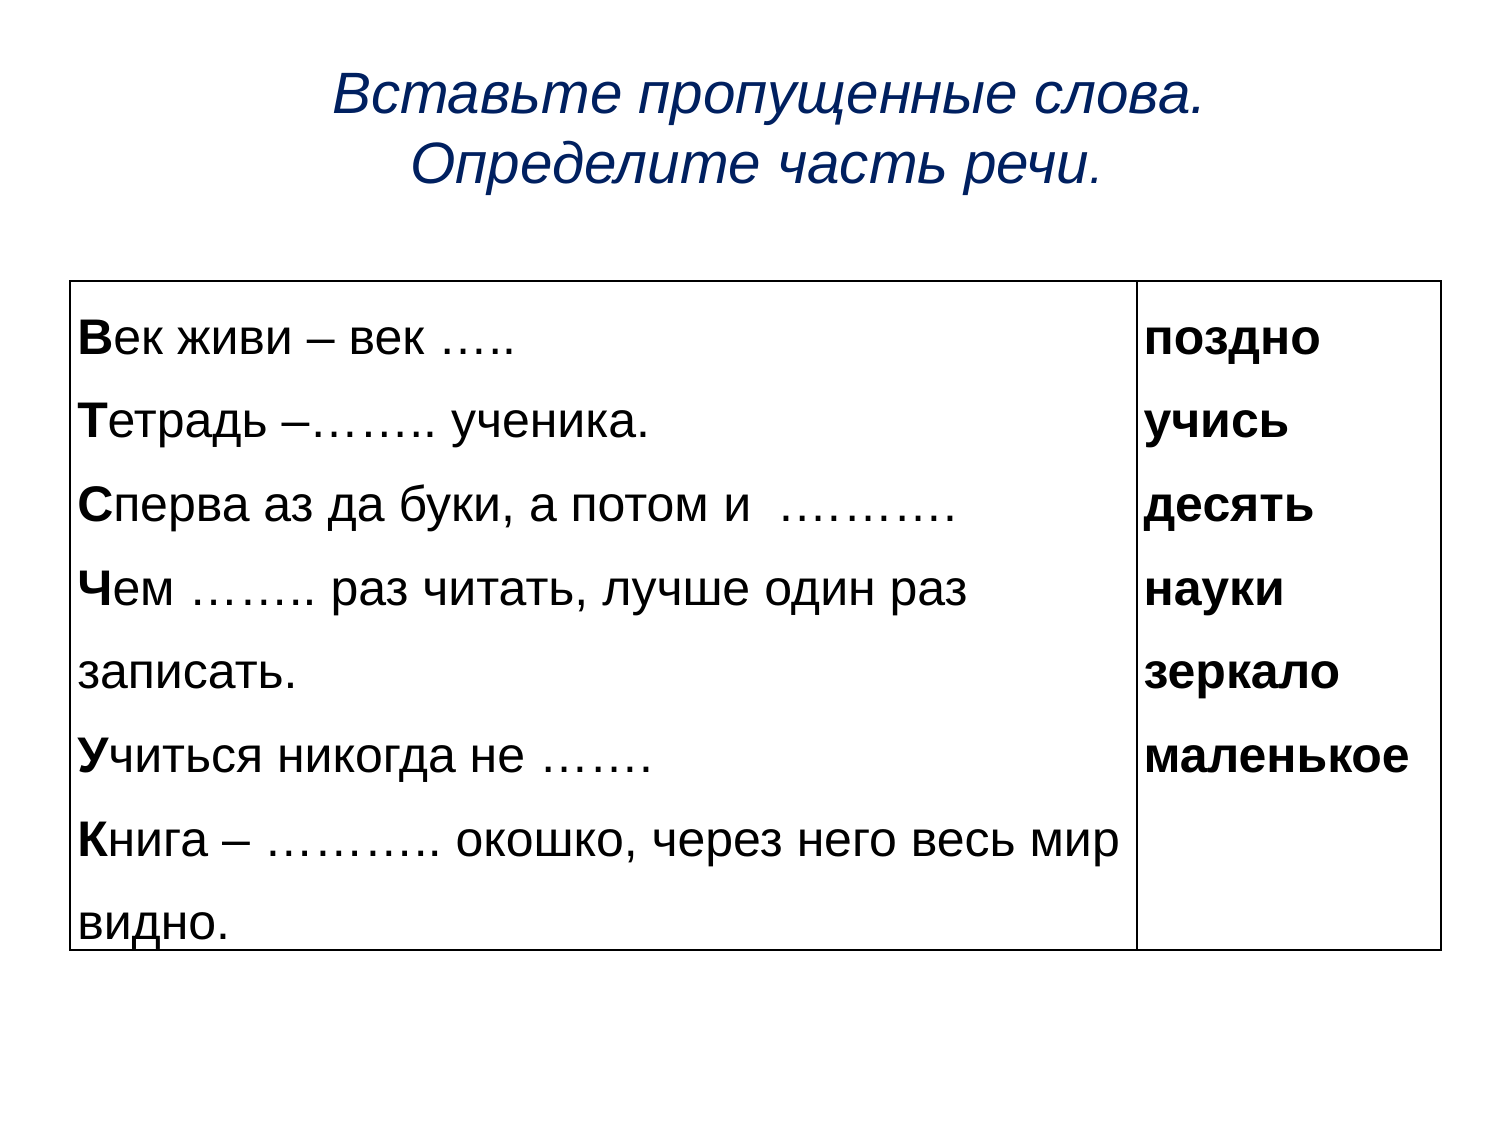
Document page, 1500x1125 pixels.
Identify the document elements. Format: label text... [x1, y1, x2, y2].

table_header Век живи – век ….. Тетрадь –…….. ученика. Сперва аз да буки, а потом и .………. Чем …….. раз читать, лучше один раз записать. Учиться никогда не ……. Книга – ……….. окошко, через него весь мир видно. [71, 282, 1136, 949]
table_header поздно учись десять науки зеркало маленькое [1138, 282, 1440, 949]
text_box Вставьте пропущенные слова. Определите часть речи. [35, 47, 1477, 248]
